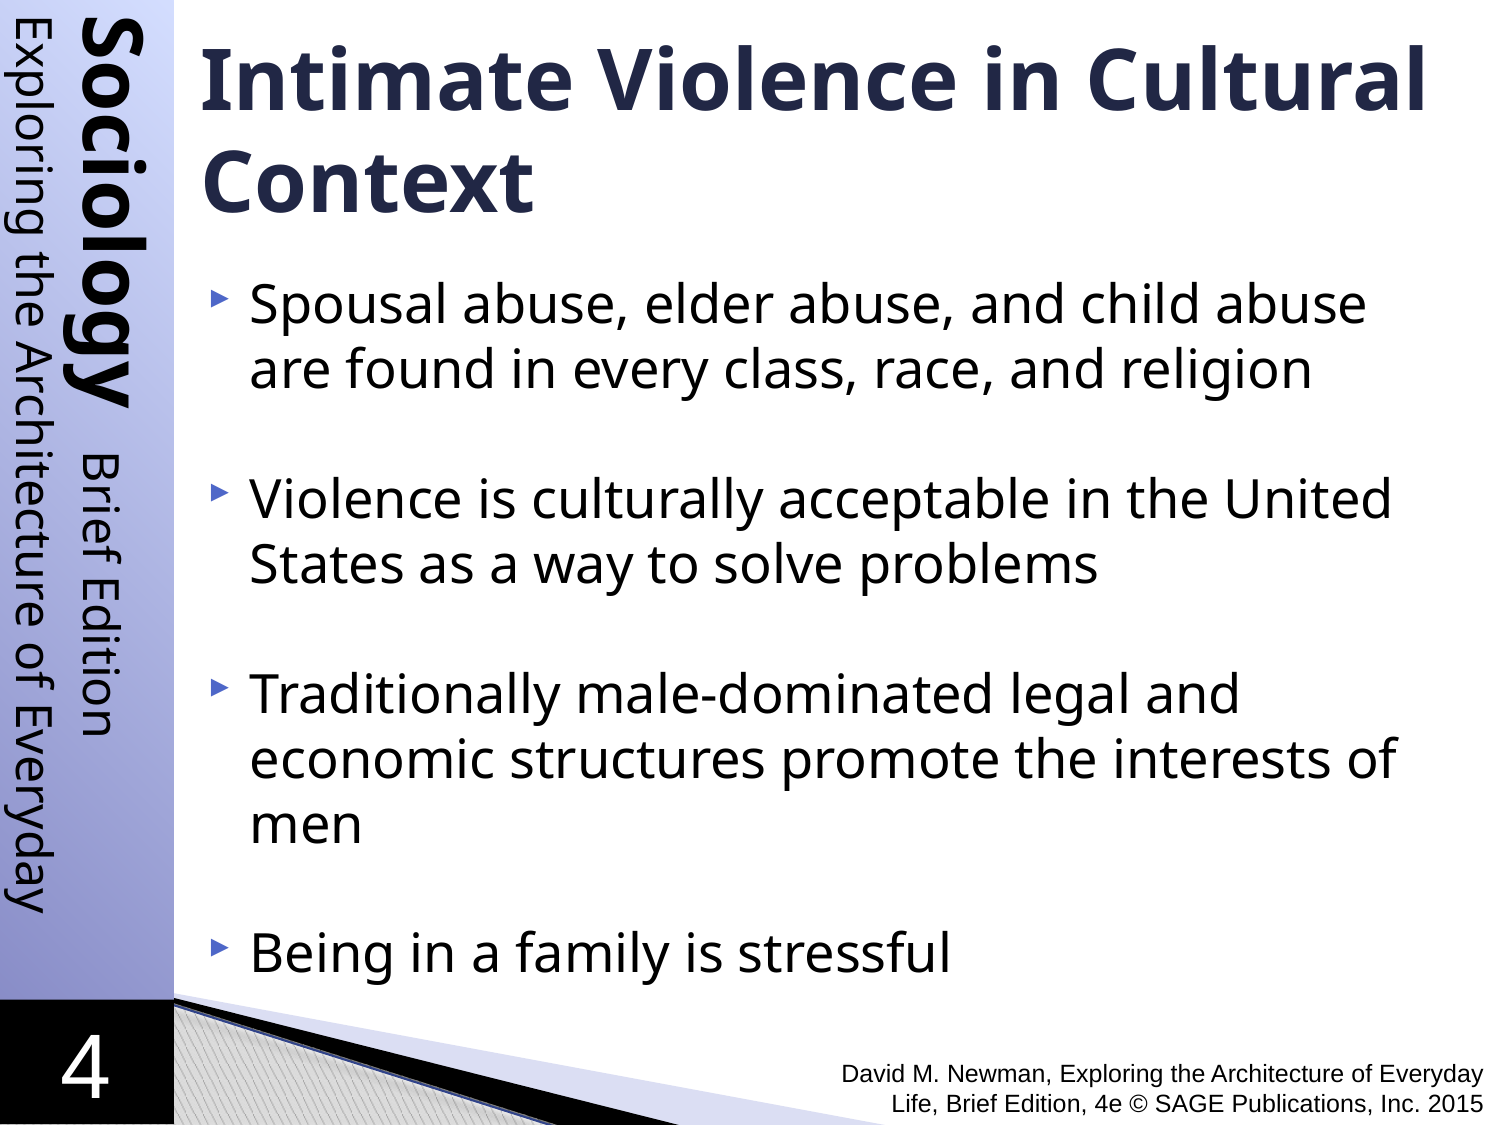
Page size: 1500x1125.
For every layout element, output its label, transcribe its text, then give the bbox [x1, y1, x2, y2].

footer David M. Newman, Exploring the Architecture of Everyday Life, Brief Edition, 4e © SAGE Publications, Inc. 2015 [774, 1065, 1500, 1125]
picture [180, 1005, 558, 1125]
title Intimate Violence in Cultural Context [200, 4, 1500, 230]
list Spousal abuse, elder abuse, and child abuse are found in every class, race, and religion Violence is culturally acceptable in the United States as a way to solve problems Traditionally male-dominated legal and economic structures promote the interests of men Being in a family is stressful [174, 262, 1425, 1005]
